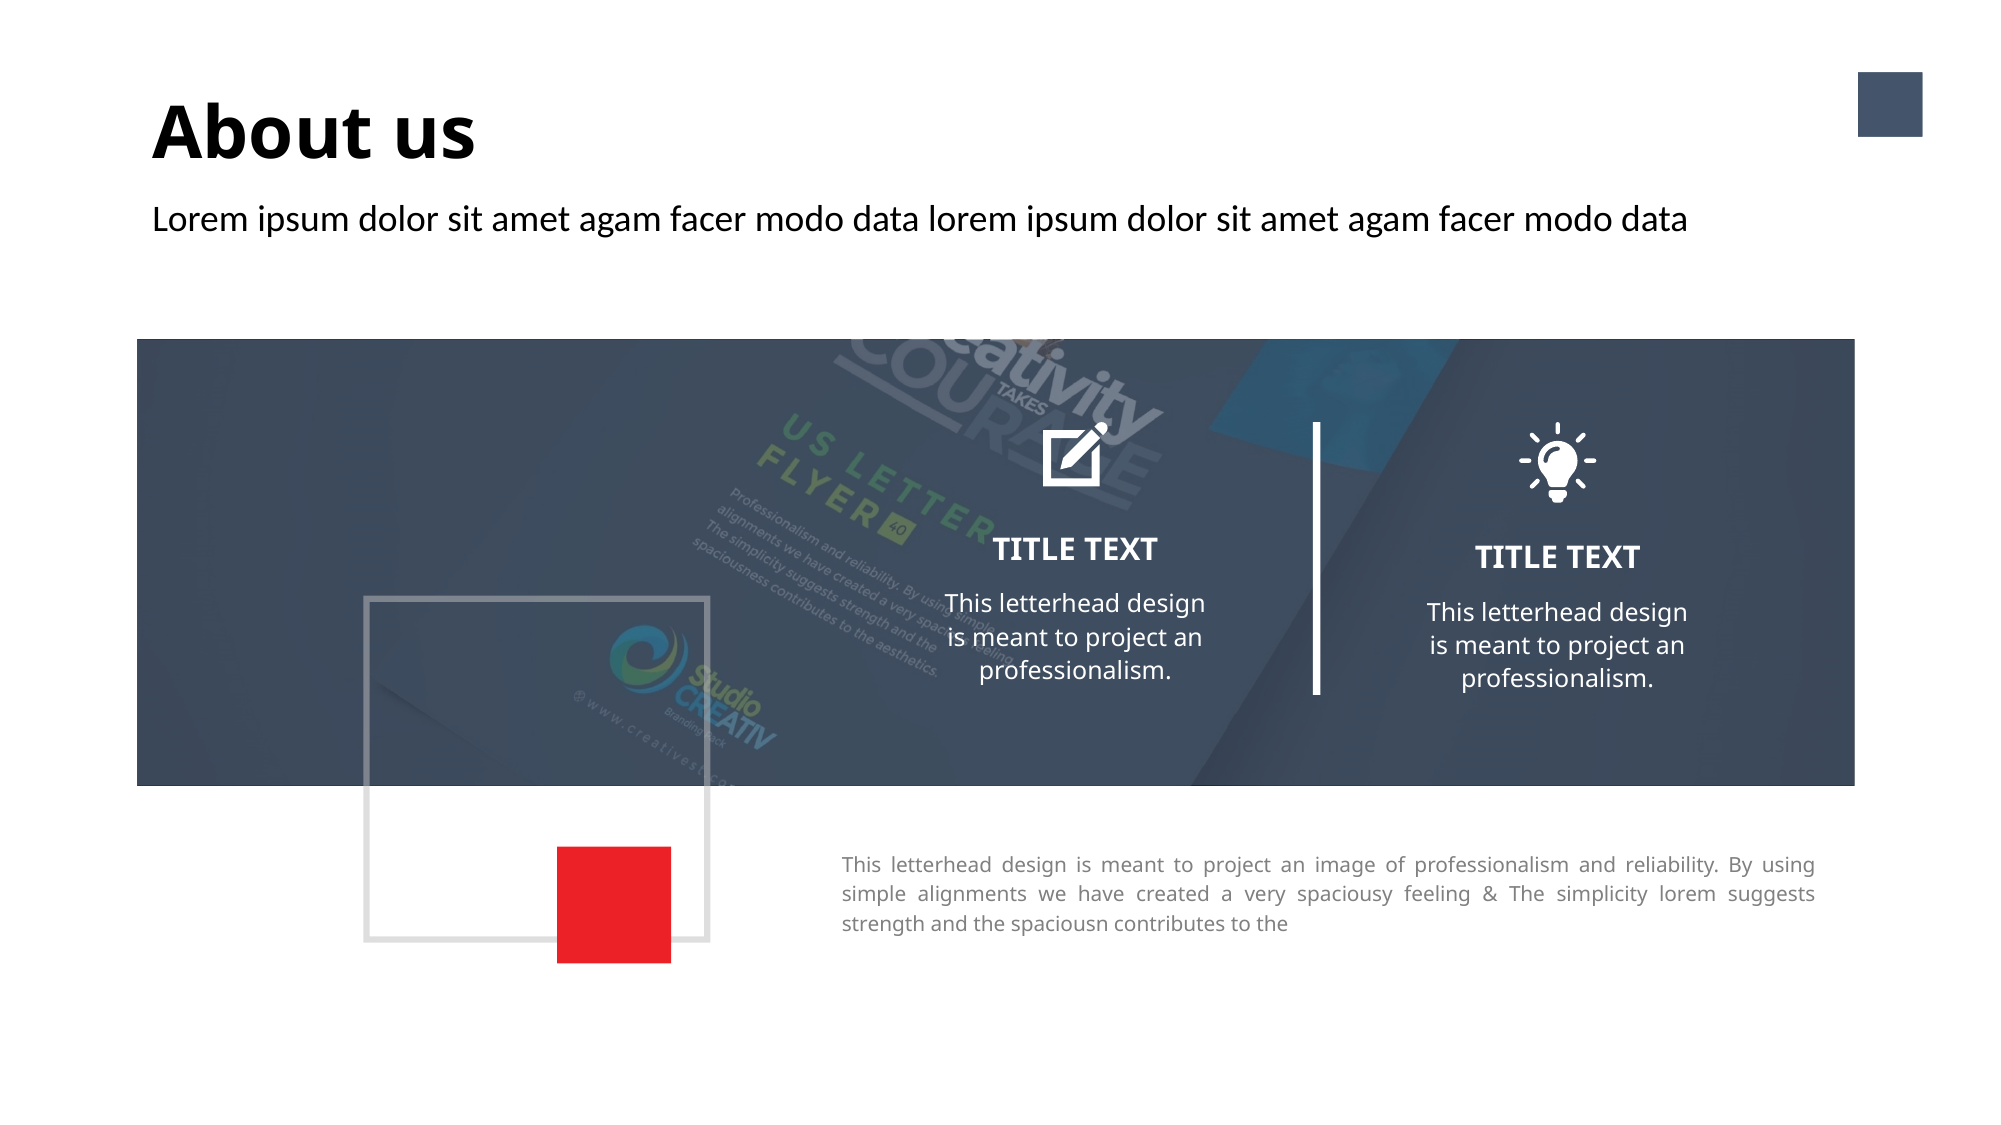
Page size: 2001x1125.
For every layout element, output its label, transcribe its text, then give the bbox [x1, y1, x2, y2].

slide_number 4 [1854, 78, 1927, 130]
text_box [936, 422, 1215, 695]
text_box [1857, 71, 1924, 78]
text_box [556, 846, 672, 964]
picture [137, 339, 1855, 786]
text_box [1857, 130, 1924, 138]
title About us [137, 78, 1135, 186]
subtitle Lorem ipsum dolor sit amet agam facer modo data lorem ipsum dolor sit amet agam facer modo data [137, 186, 1863, 227]
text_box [1418, 422, 1697, 703]
text_box This letterhead design is meant to project an image of professionalism and reliability. By using simple alignments we have created a very spaciousy feeling & The simplicity lorem suggests strength and the spaciousn contributes to the [841, 835, 1816, 948]
text_box [365, 786, 708, 941]
